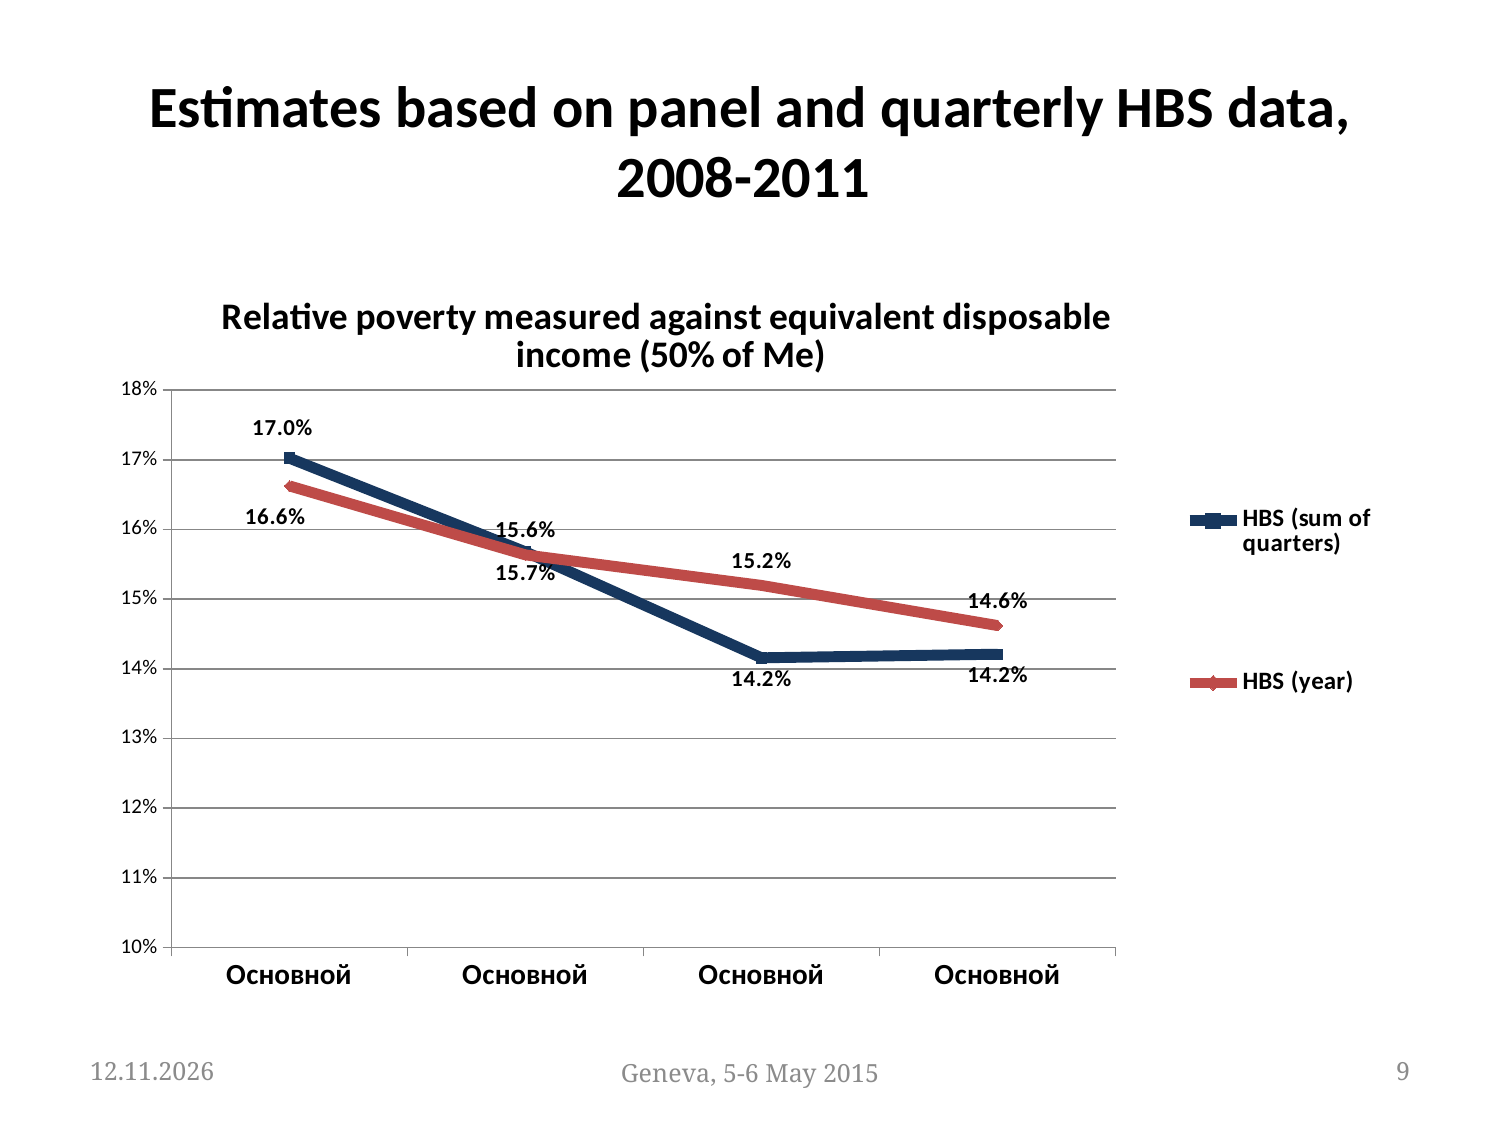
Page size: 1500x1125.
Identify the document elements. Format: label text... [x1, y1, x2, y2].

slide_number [75, 1042, 425, 1103]
footer Geneva, 5-6 May 2015 [512, 1042, 988, 1103]
slide_number 9 [1074, 1042, 1425, 1103]
title Estimates based on panel and quarterly HBS data, 2008-2011 [75, 45, 1425, 233]
chart [74, 262, 1426, 1006]
